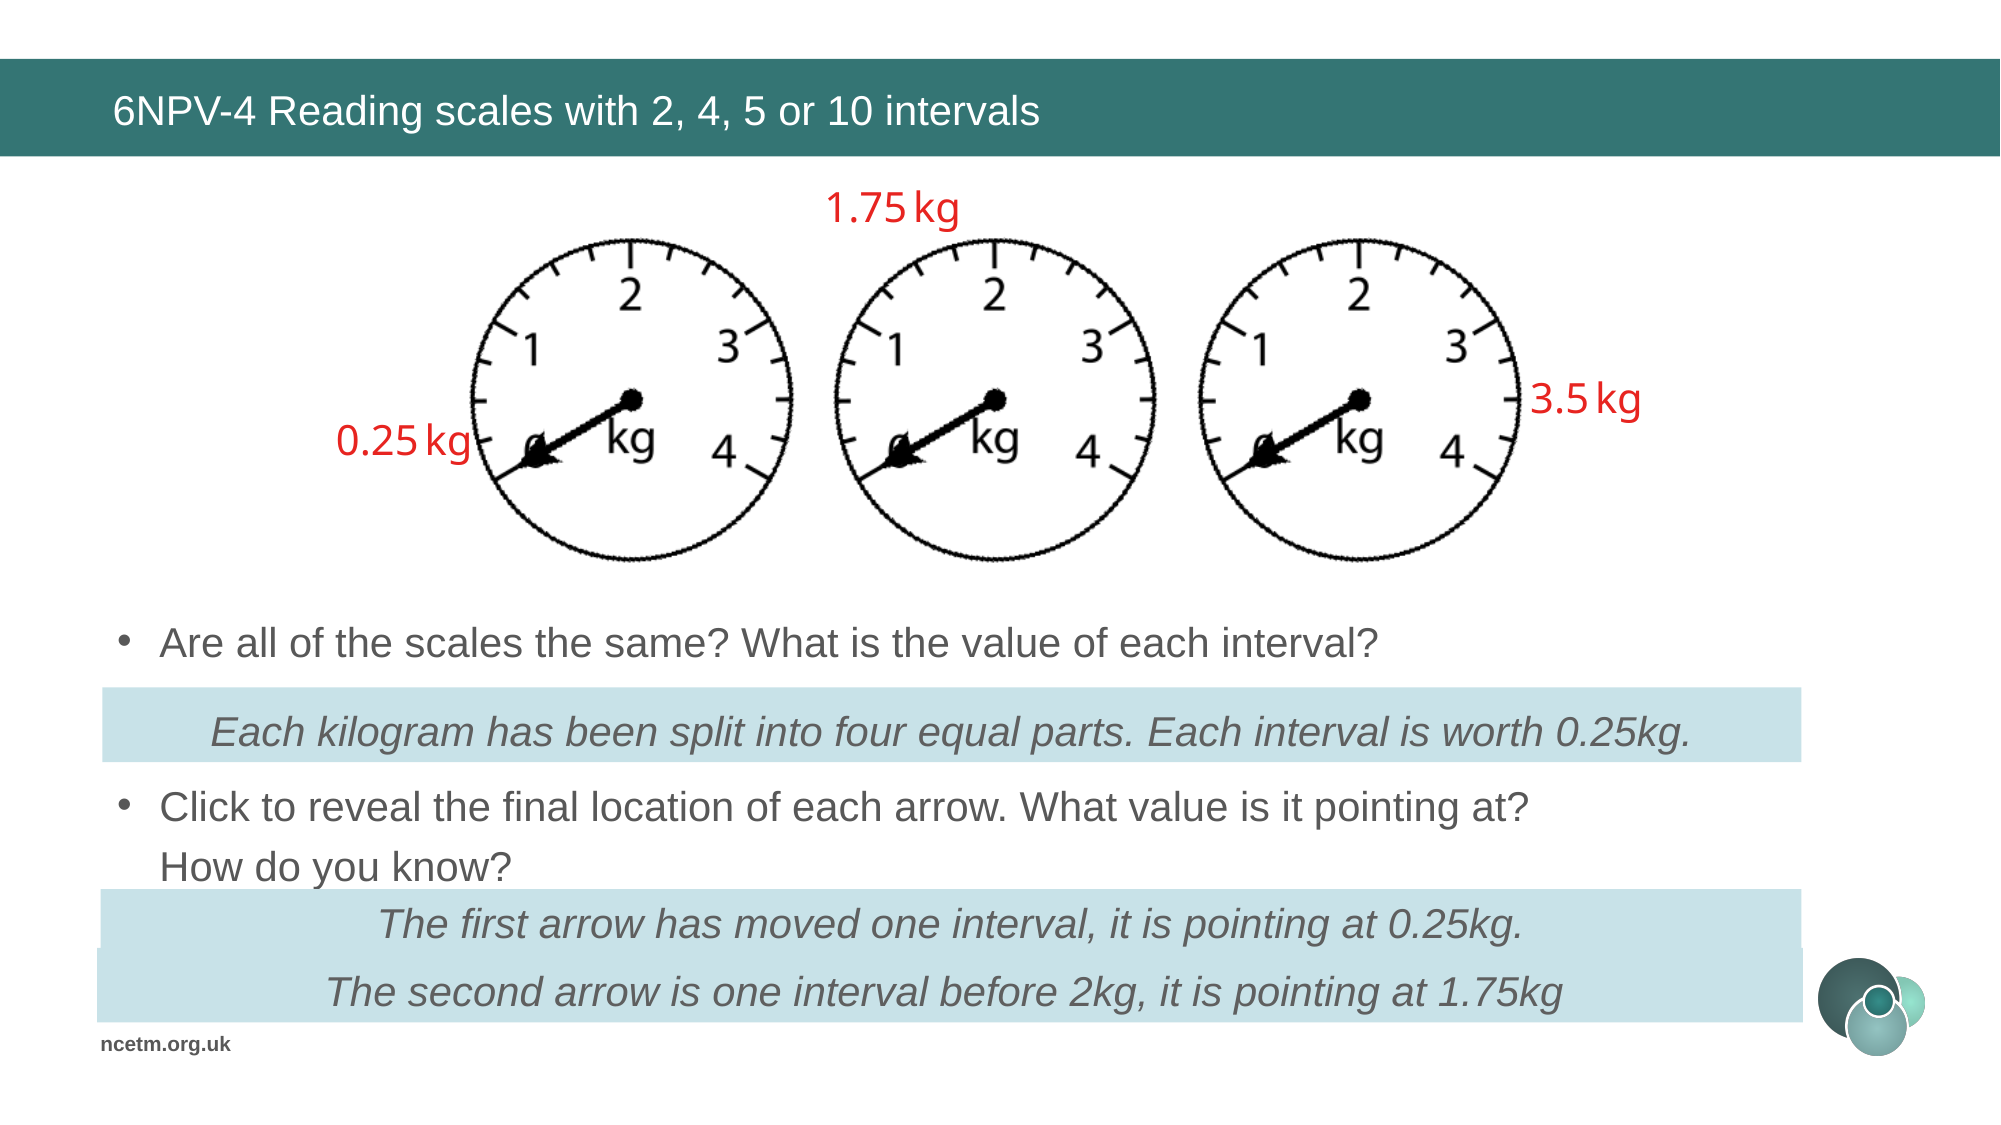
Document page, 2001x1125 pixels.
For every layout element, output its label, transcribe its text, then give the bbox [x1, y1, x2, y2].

title 6NPV-4 Reading scales with 2, 4, 5 or 10 intervals [97, 76, 1945, 147]
picture [434, 203, 829, 597]
picture [798, 203, 1192, 597]
text_box 0.25 kg [320, 411, 464, 472]
text_box The second arrow is one interval before 2kg, it is pointing at 1.75kg [97, 947, 1803, 1023]
picture [1162, 203, 1557, 597]
text_box Are all of the scales the same? What is the value of each interval? Click to reveal the final location of each arrow. What value is it pointing at? How do you know? [102, 598, 1632, 687]
text_box The first arrow has moved one interval, it is pointing at 0.25kg. [100, 889, 1802, 947]
text_box 3.5 kg [1525, 369, 1658, 430]
text_box 1.75 kg [809, 179, 977, 240]
text_box Are all of the scales the same? What is the value of each interval? Click to reveal the final location of each arrow. What value is it pointing at? How do you know? [102, 763, 1632, 817]
text_box Each kilogram has been split into four equal parts. Each interval is worth 0.25kg. [102, 687, 1802, 763]
picture [1818, 958, 1925, 1056]
